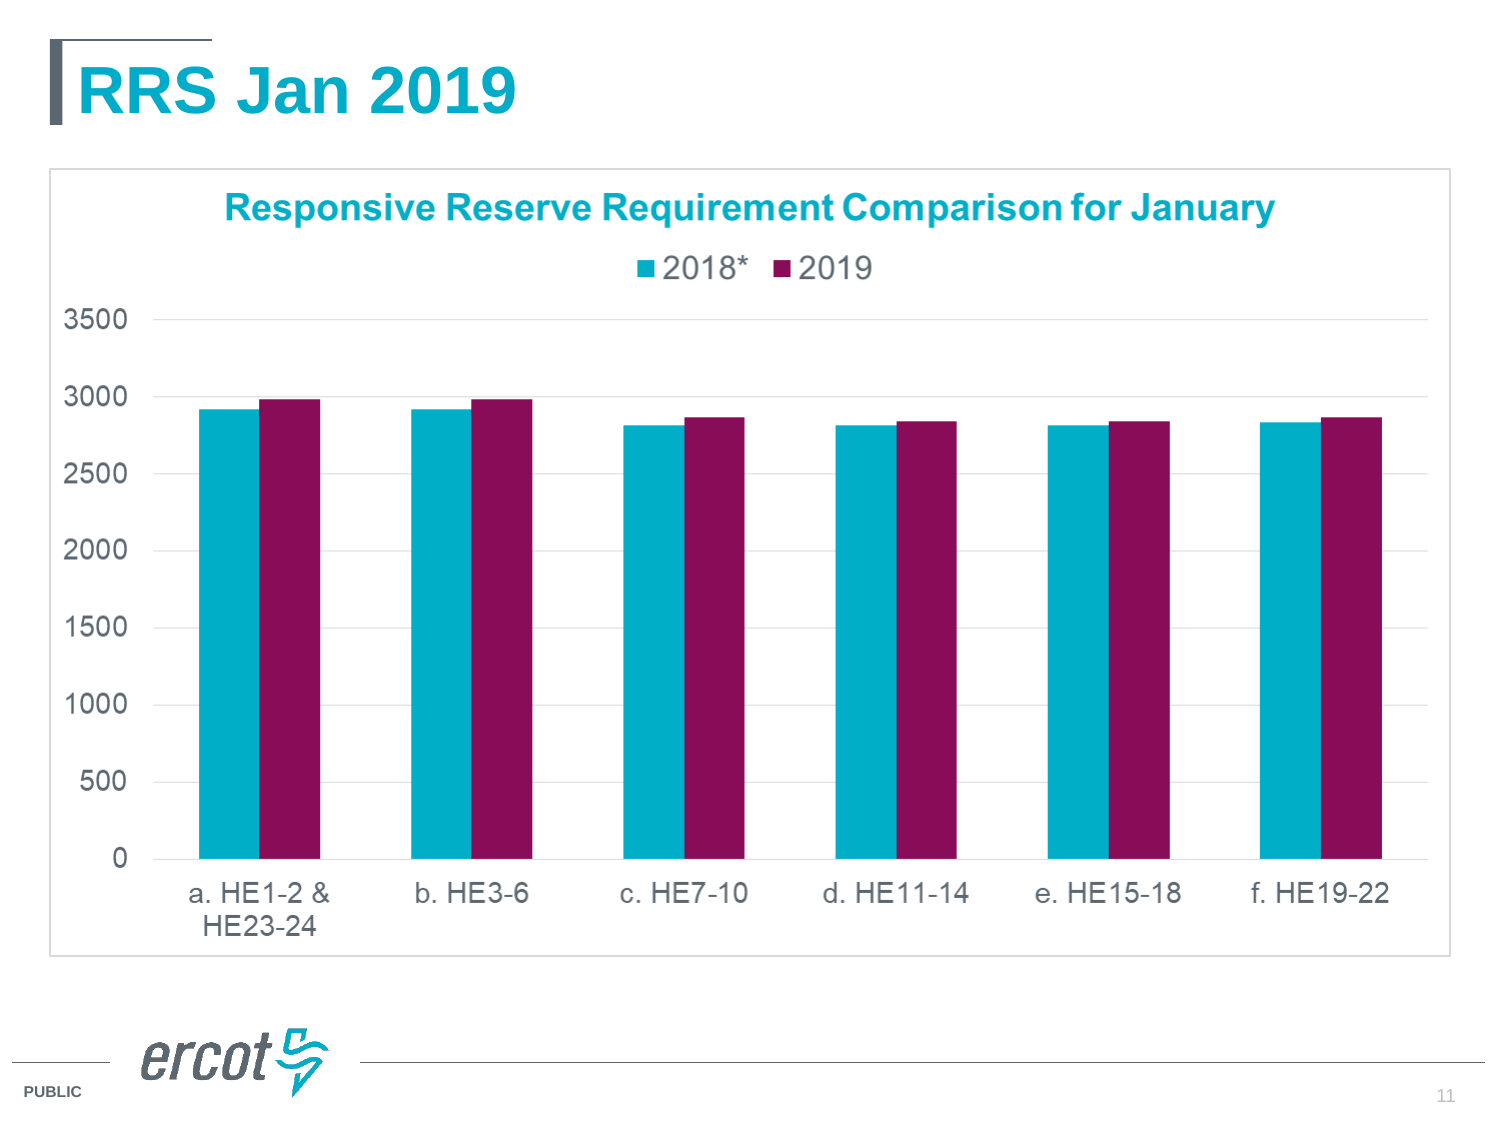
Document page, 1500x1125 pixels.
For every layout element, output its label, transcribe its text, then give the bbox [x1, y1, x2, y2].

picture [137, 1024, 332, 1100]
picture [49, 168, 1451, 957]
title RRS Jan 2019 [62, 39, 1450, 125]
